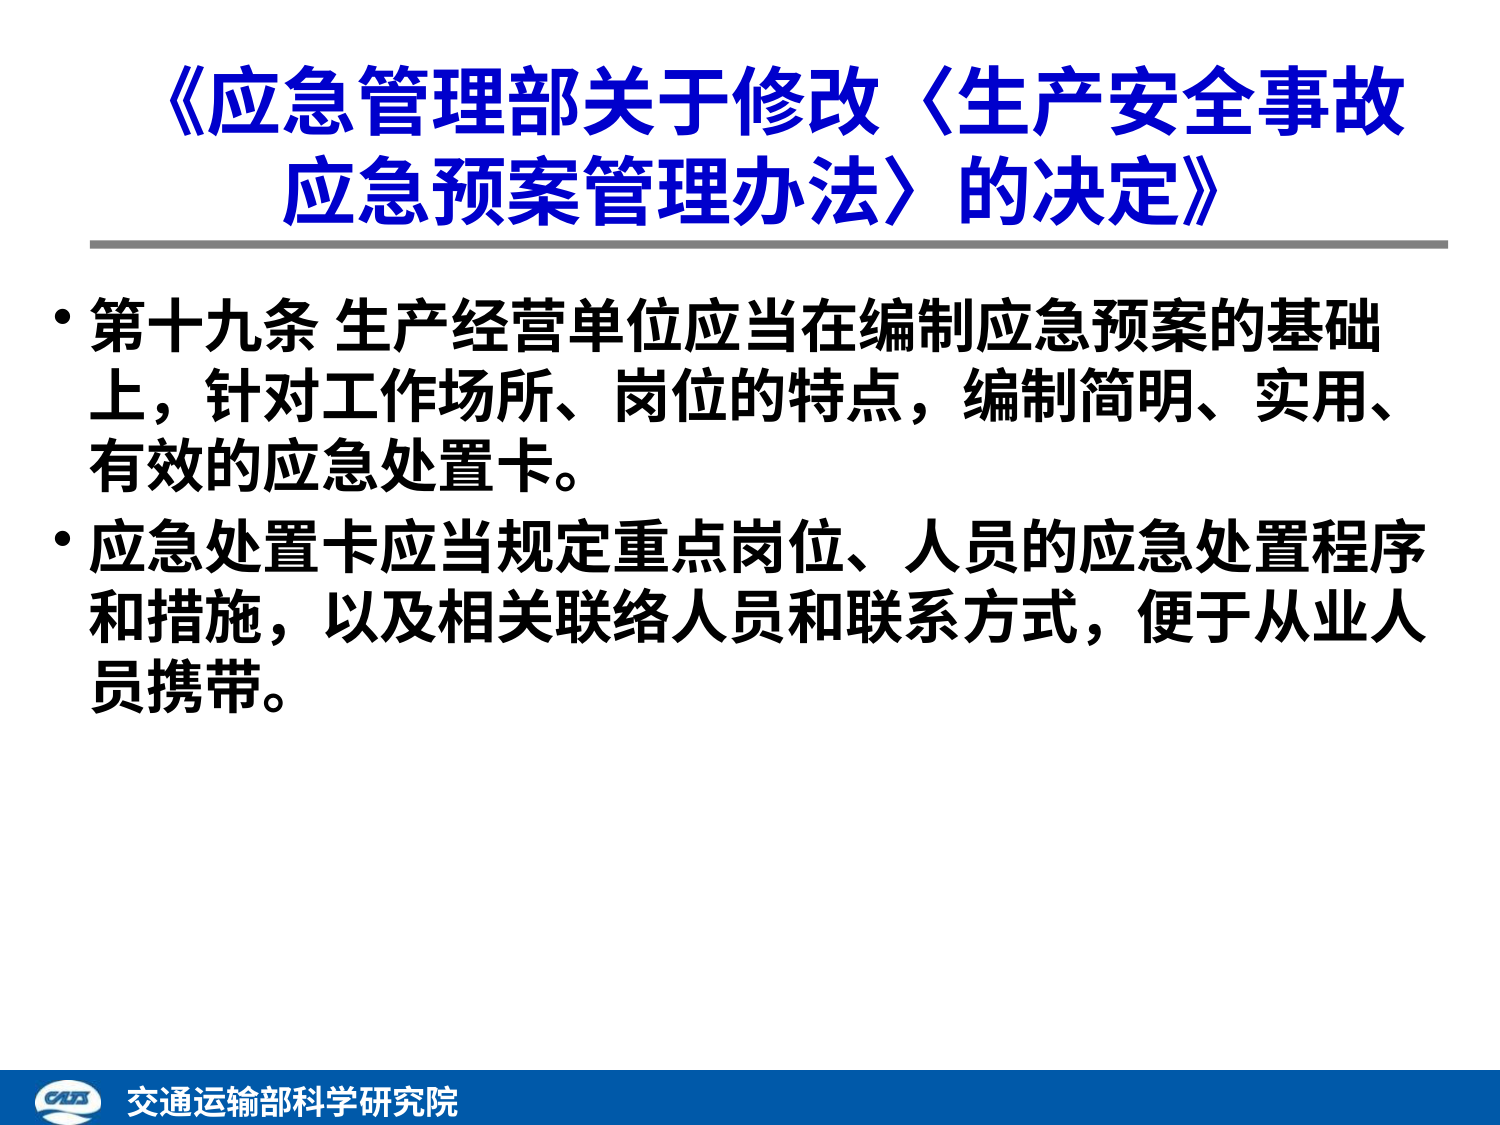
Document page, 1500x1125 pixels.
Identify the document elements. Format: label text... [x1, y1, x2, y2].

text_box 《应急管理部关于修改〈生产安全事故应急预案管理办法〉的决定》 [113, 47, 1425, 243]
picture [0, 1070, 1500, 1125]
text_box 第十九条 生产经营单位应当在编制应急预案的基础上，针对工作场所、岗位的特点，编制简明、实用、有效的应急处置卡。 应急处置卡应当规定重点岗位、人员的应急处置程序和措施，以及相关联络人员和联系方式，便于从业人员携带。 [38, 281, 1500, 728]
